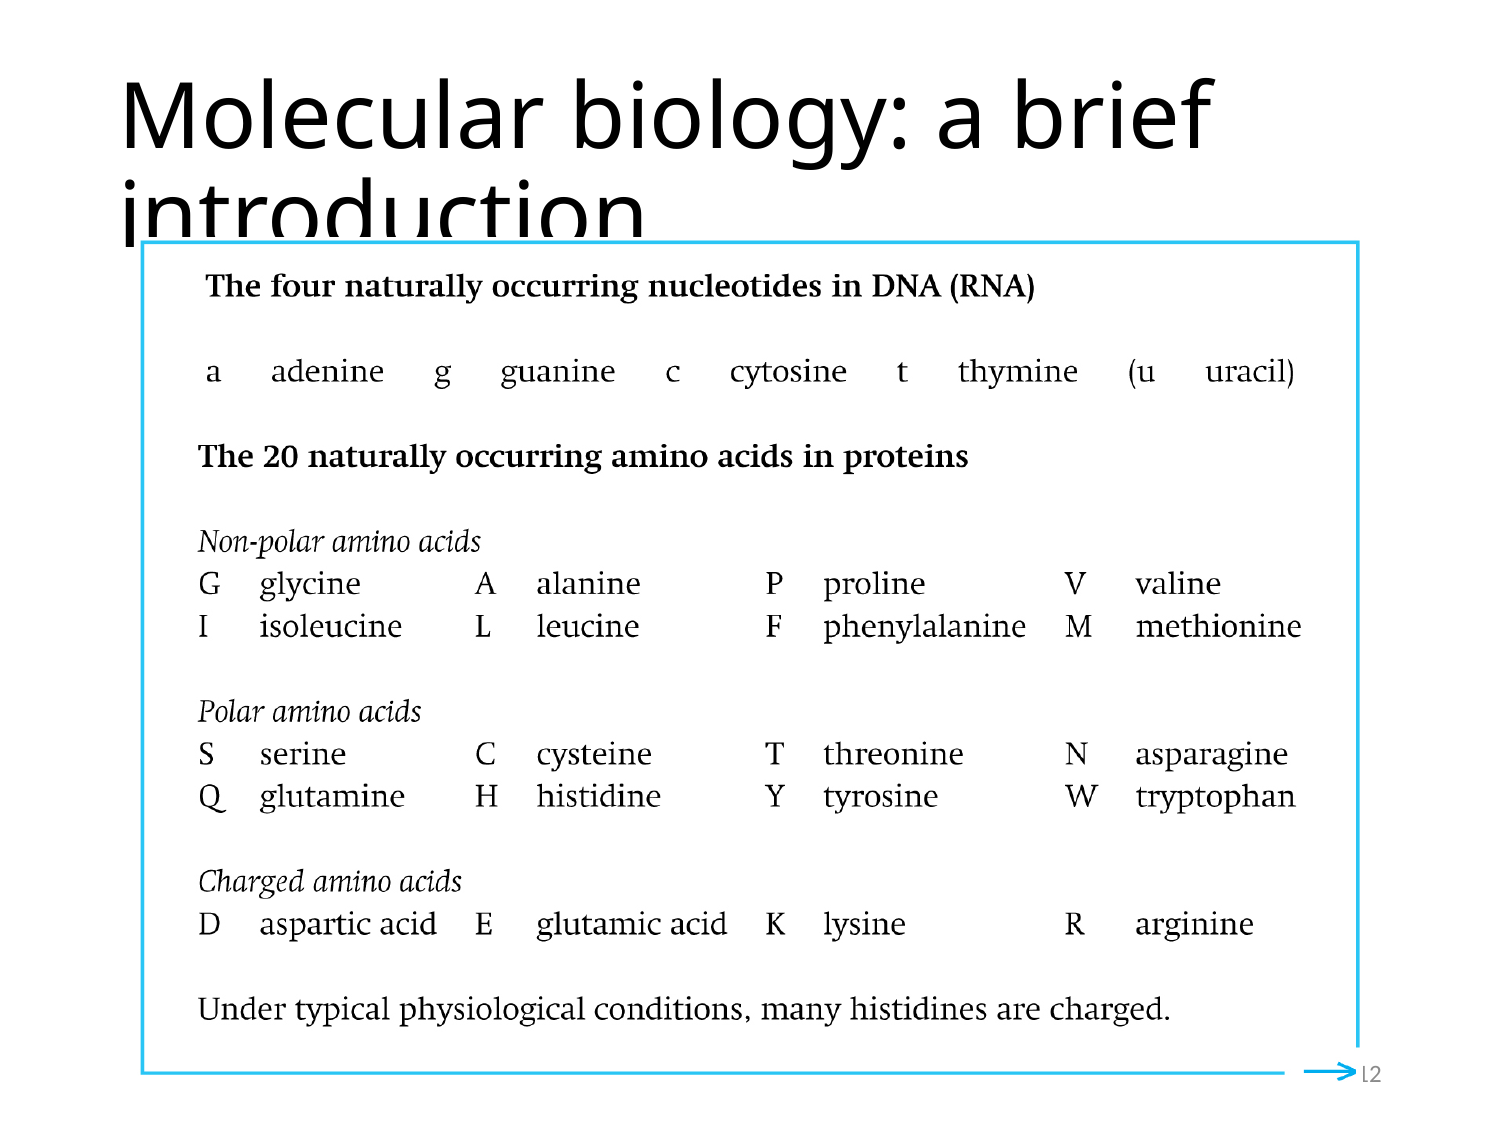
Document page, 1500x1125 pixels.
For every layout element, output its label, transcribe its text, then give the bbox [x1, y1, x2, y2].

slide_number 12 [1059, 1042, 1397, 1103]
picture [137, 237, 1363, 1084]
title Molecular biology: a brief introduction [103, 59, 1397, 278]
